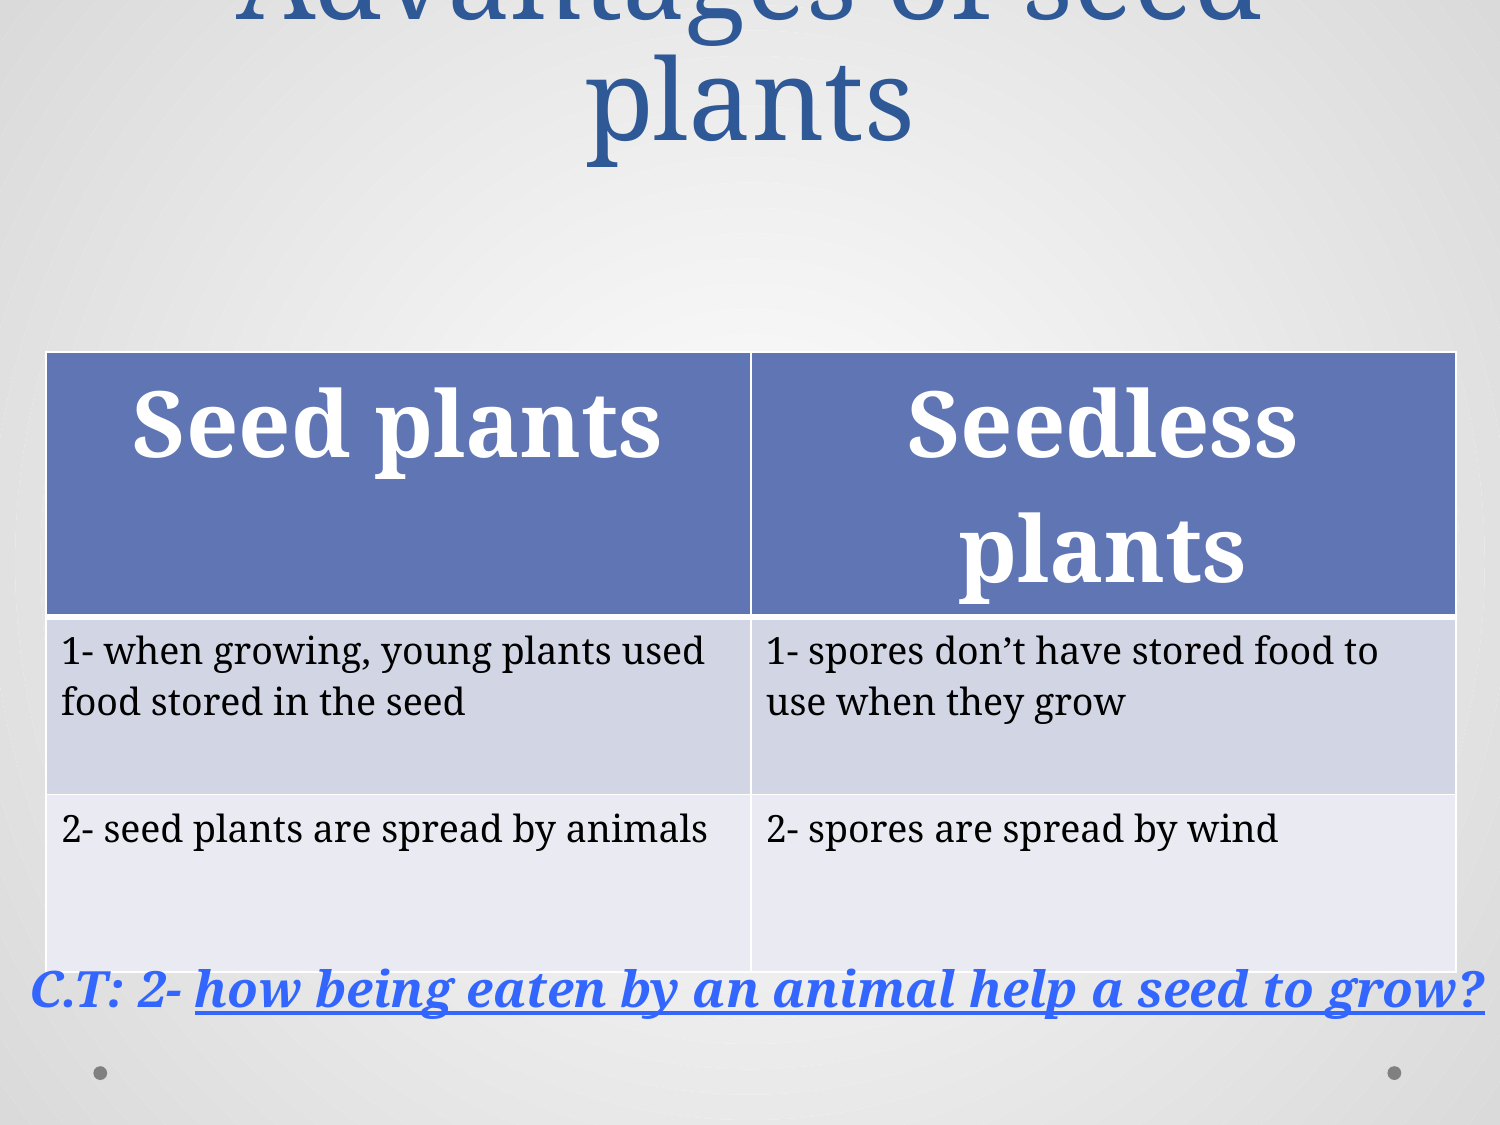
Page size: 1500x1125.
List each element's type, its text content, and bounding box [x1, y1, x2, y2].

table_header Seedless plants [752, 353, 1455, 614]
table_cell 2- spores are spread by wind [752, 795, 1455, 949]
title Advantages of seed plants [75, 0, 1425, 171]
table_header Seed plants [47, 353, 750, 614]
table_cell 2- seed plants are spread by animals [47, 795, 750, 949]
table_cell 1- when growing, young plants used food stored in the seed [47, 620, 750, 794]
text_box C.T: 2- how being eaten by an animal help a seed to grow? [14, 949, 1500, 1025]
table_cell 1- spores don’t have stored food to use when they grow [752, 620, 1455, 794]
